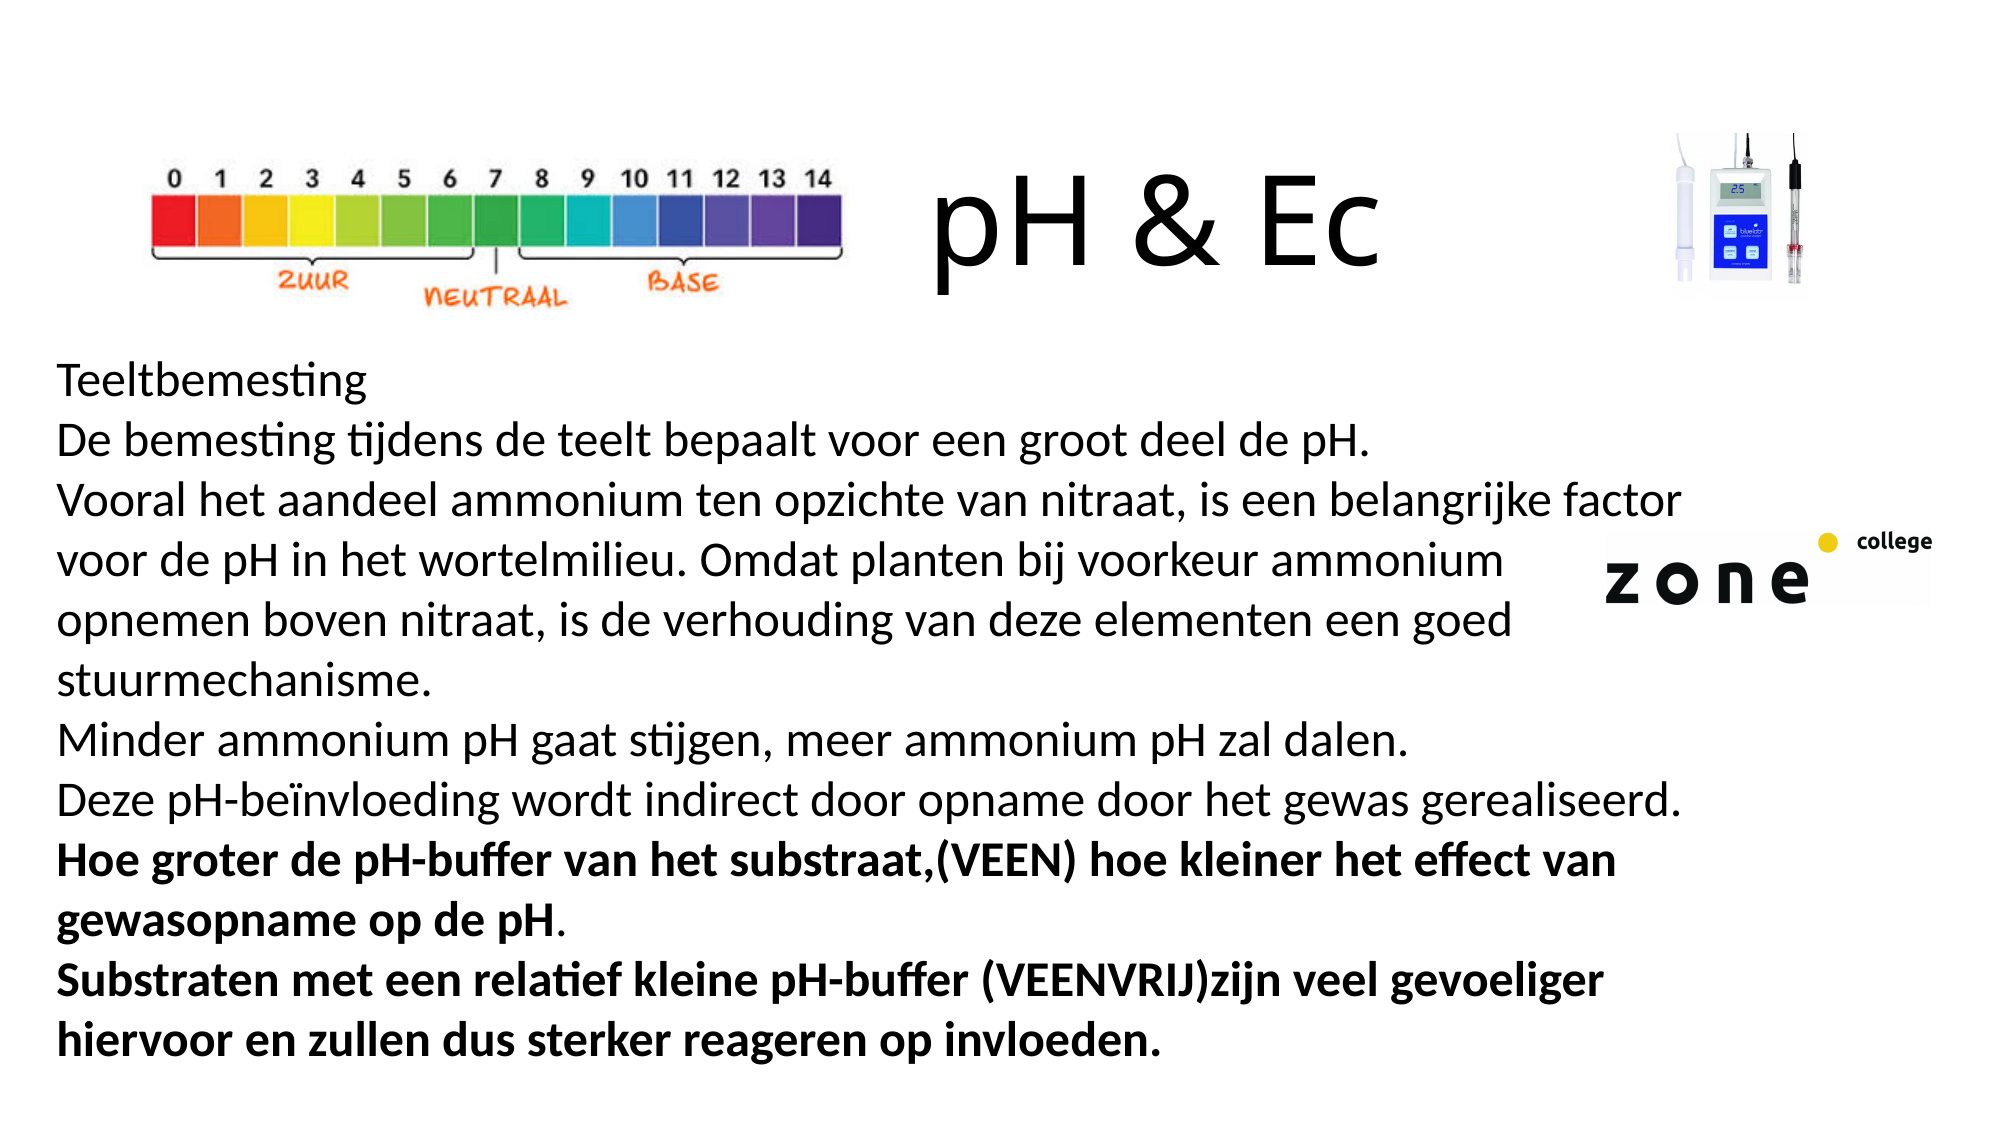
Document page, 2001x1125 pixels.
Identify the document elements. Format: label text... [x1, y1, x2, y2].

text_box pH & Ec [912, 133, 1399, 279]
picture [136, 147, 860, 318]
picture [1606, 531, 1932, 605]
text_box Teeltbemesting De bemesting tijdens de teelt bepaalt voor een groot deel de pH. Vooral het aandeel ammonium ten opzichte van nitraat, is een belangrijke factor voor de pH in het wortelmilieu. Omdat planten bij voorkeur ammonium opnemen boven nitraat, is de verhouding van deze elementen een goed stuurmechanisme. Minder ammonium pH gaat stijgen, meer ammonium pH zal dalen. Deze pH-beïnvloeding wordt indirect door opname door het gewas gerealiseerd. Hoe groter de pH-buffer van het substraat,(VEEN) hoe kleiner het effect van gewasopname op de pH. Substraten met een relatief kleine pH-buffer (VEENVRIJ)zijn veel gevoeliger hiervoor en zullen dus sterker reageren op invloeden. [41, 279, 1717, 1074]
picture [1654, 133, 1821, 299]
